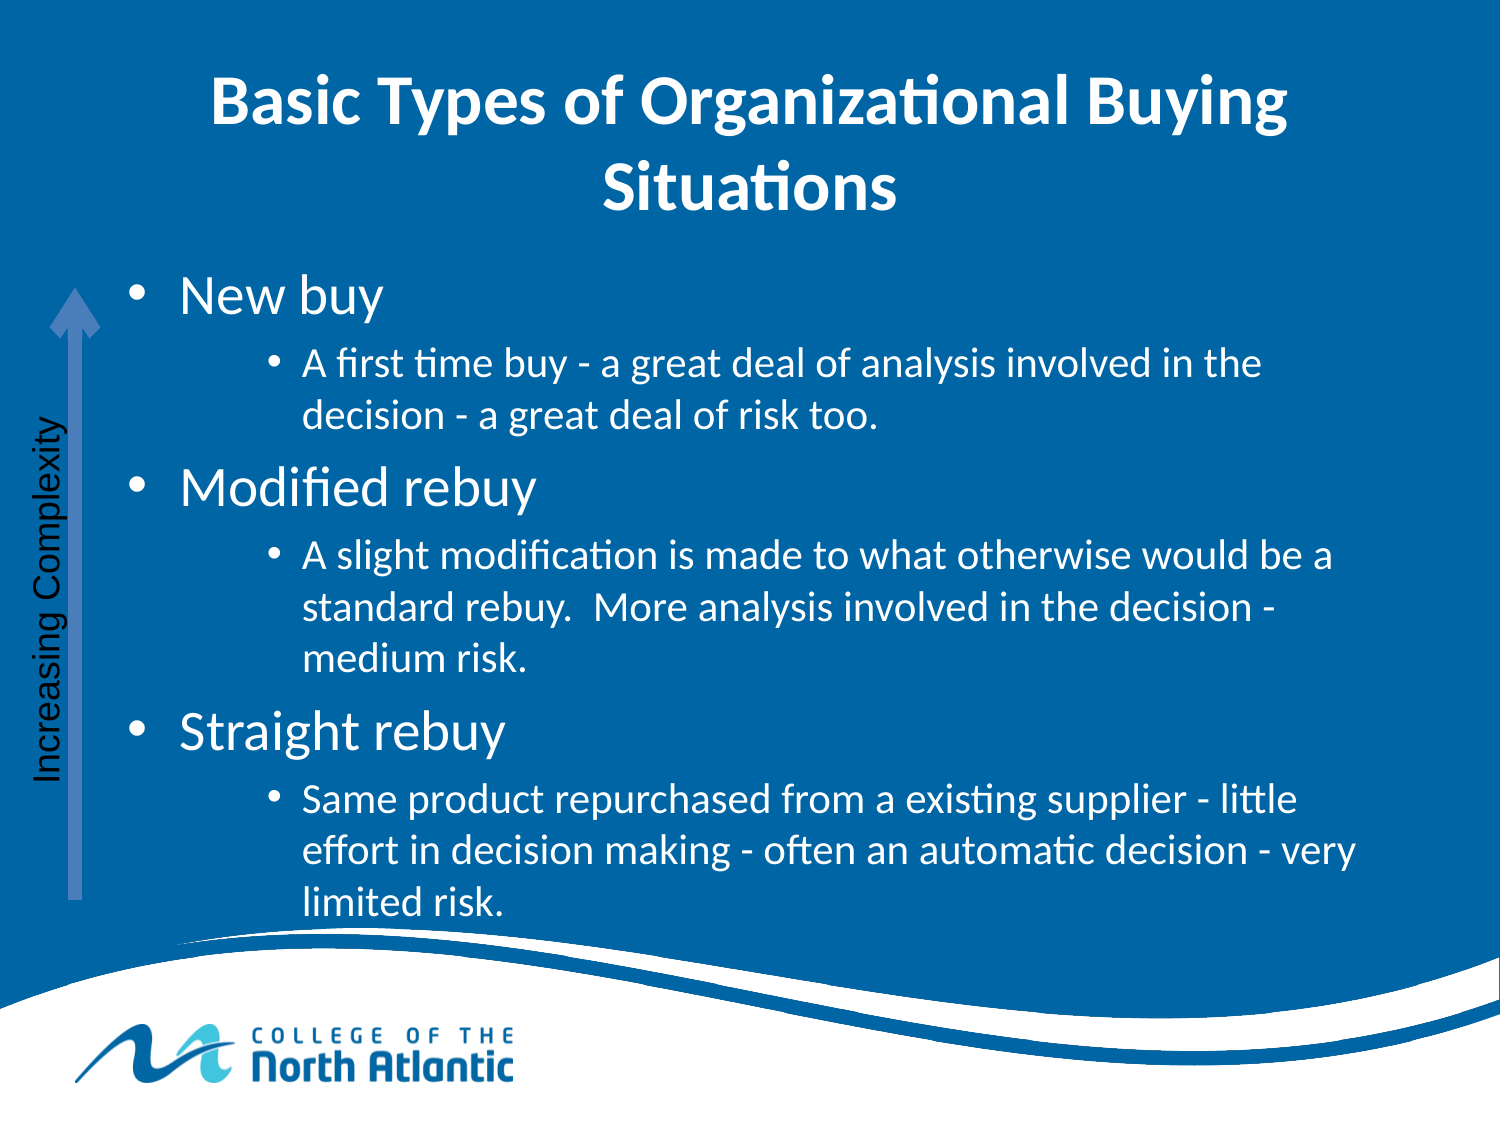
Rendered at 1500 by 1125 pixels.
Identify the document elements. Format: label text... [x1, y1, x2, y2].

picture [0, 928, 1500, 1125]
text_box Increasing Complexity [14, 388, 70, 800]
list New buy A first time buy - a great deal of analysis involved in the decision - a great deal of risk too. Modified rebuy A slight modification is made to what otherwise would be a standard rebuy. More analysis involved in the decision - medium risk. Straight rebuy Same product repurchased from a existing supplier - little effort in decision making - often an automatic decision - very limited risk. [112, 249, 1405, 935]
title Basic Types of Organizational Buying Situations [75, 45, 1425, 233]
